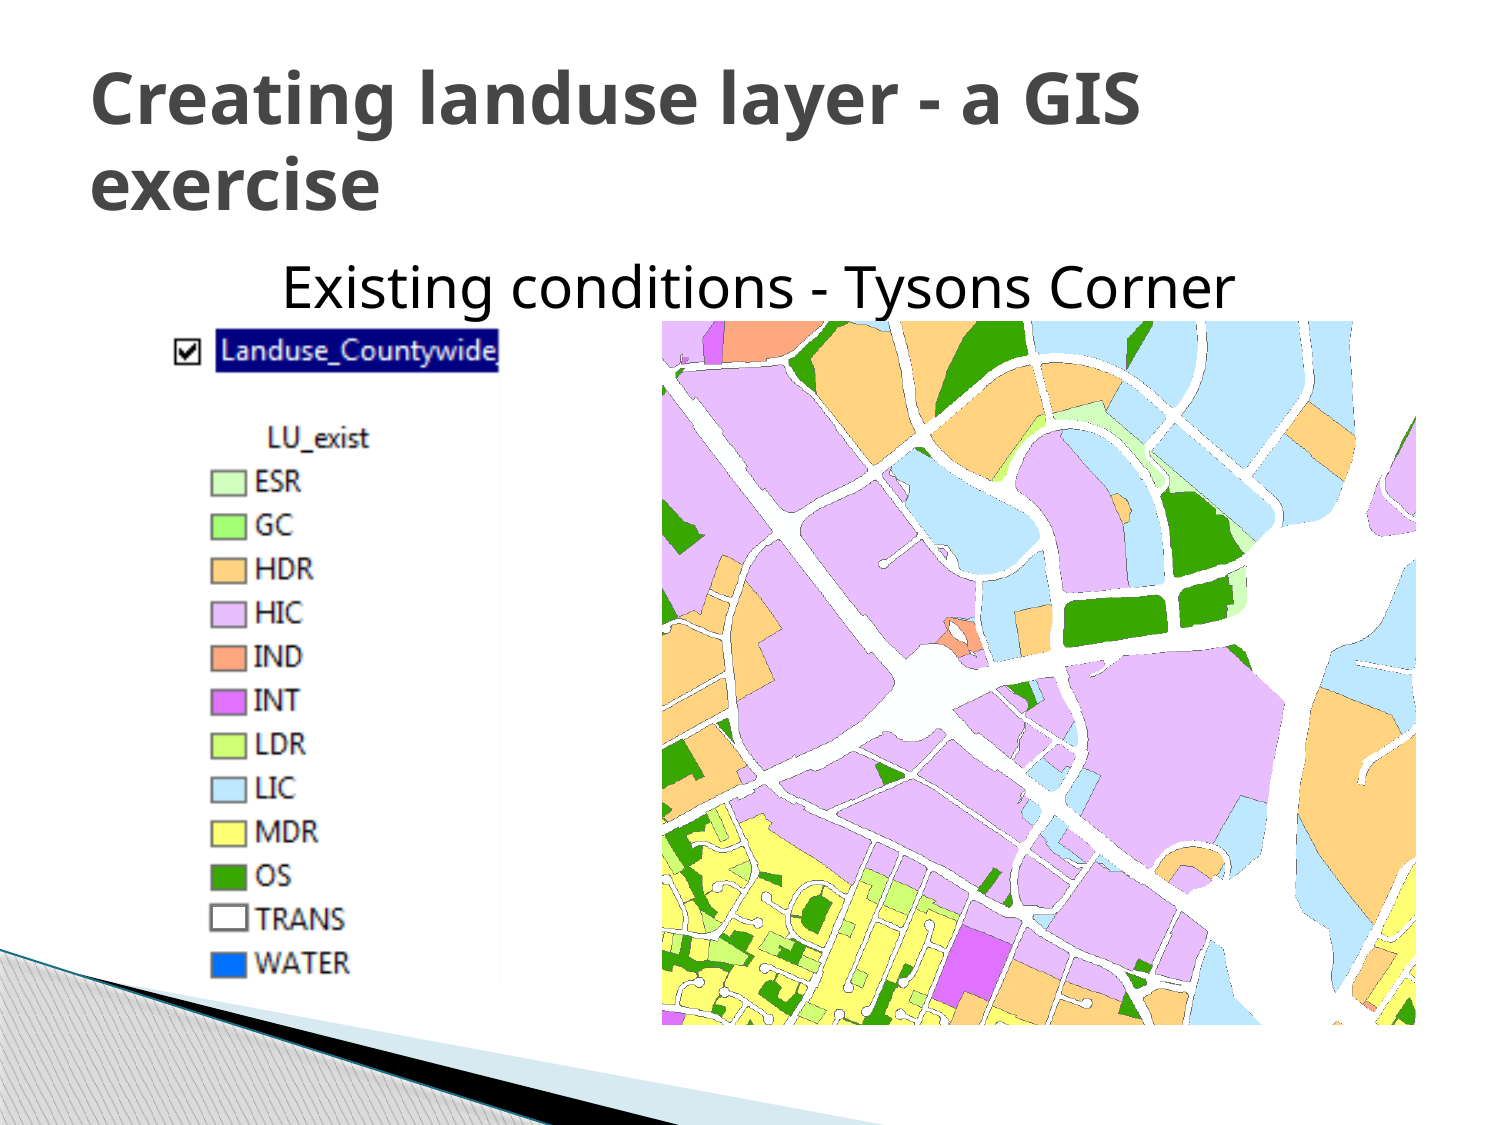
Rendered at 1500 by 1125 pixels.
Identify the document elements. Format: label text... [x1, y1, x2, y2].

list Existing conditions - Tysons Corner [75, 243, 1425, 986]
picture [164, 321, 501, 988]
picture [662, 321, 1416, 1026]
title Creating landuse layer - a GIS exercise [75, 45, 1425, 233]
